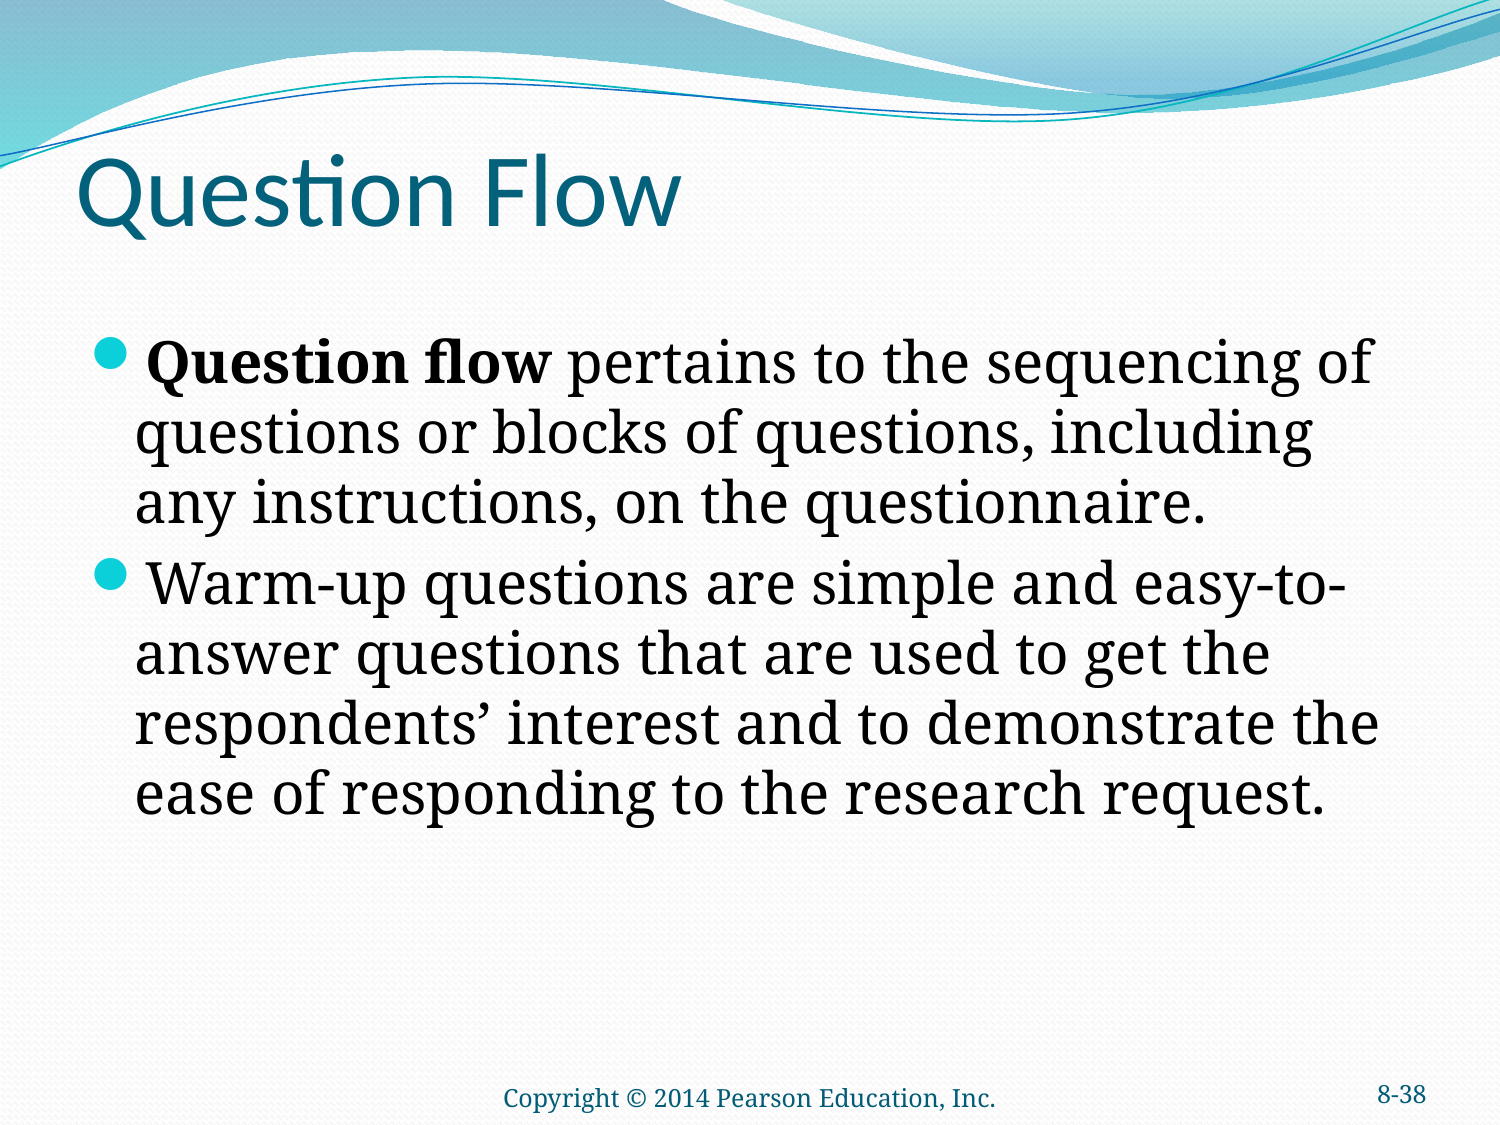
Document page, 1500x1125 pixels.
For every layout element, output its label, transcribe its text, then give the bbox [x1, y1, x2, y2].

list Question flow pertains to the sequencing of questions or blocks of questions, including any instructions, on the questionnaire. Warm-up questions are simple and easy-to-answer questions that are used to get the respondents’ interest and to demonstrate the ease of responding to the research request. [75, 317, 1425, 1038]
title Question Flow [75, 87, 1425, 275]
